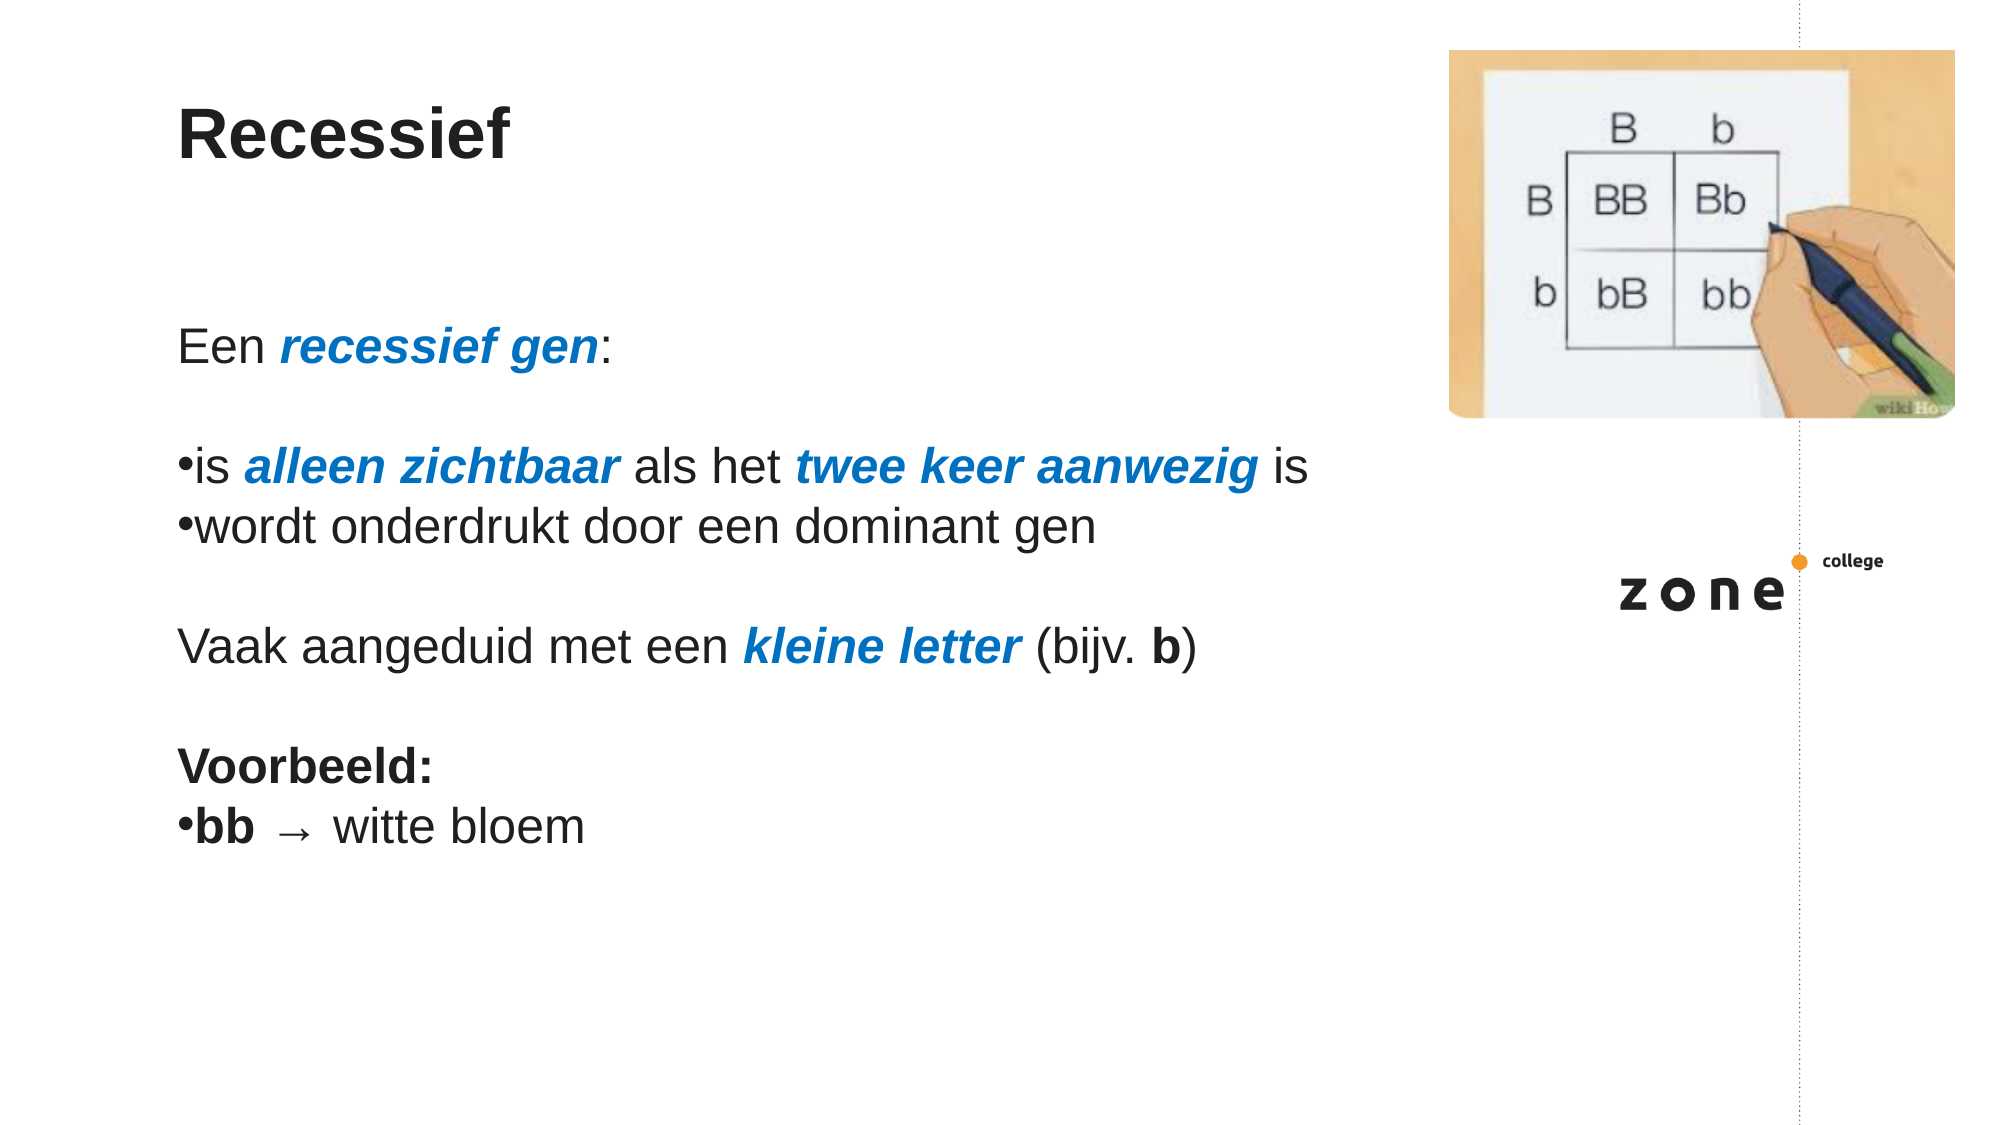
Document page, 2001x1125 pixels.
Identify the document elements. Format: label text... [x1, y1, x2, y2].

picture [1449, 0, 2001, 1125]
list Een recessief gen: is alleen zichtbaar als het twee keer aanwezig is wordt onderdrukt door een dominant gen Vaak aangeduid met een kleine letter (bijv. b) Voorbeeld: bb → witte bloem [177, 313, 1359, 1091]
title Recessief [177, 97, 1449, 261]
